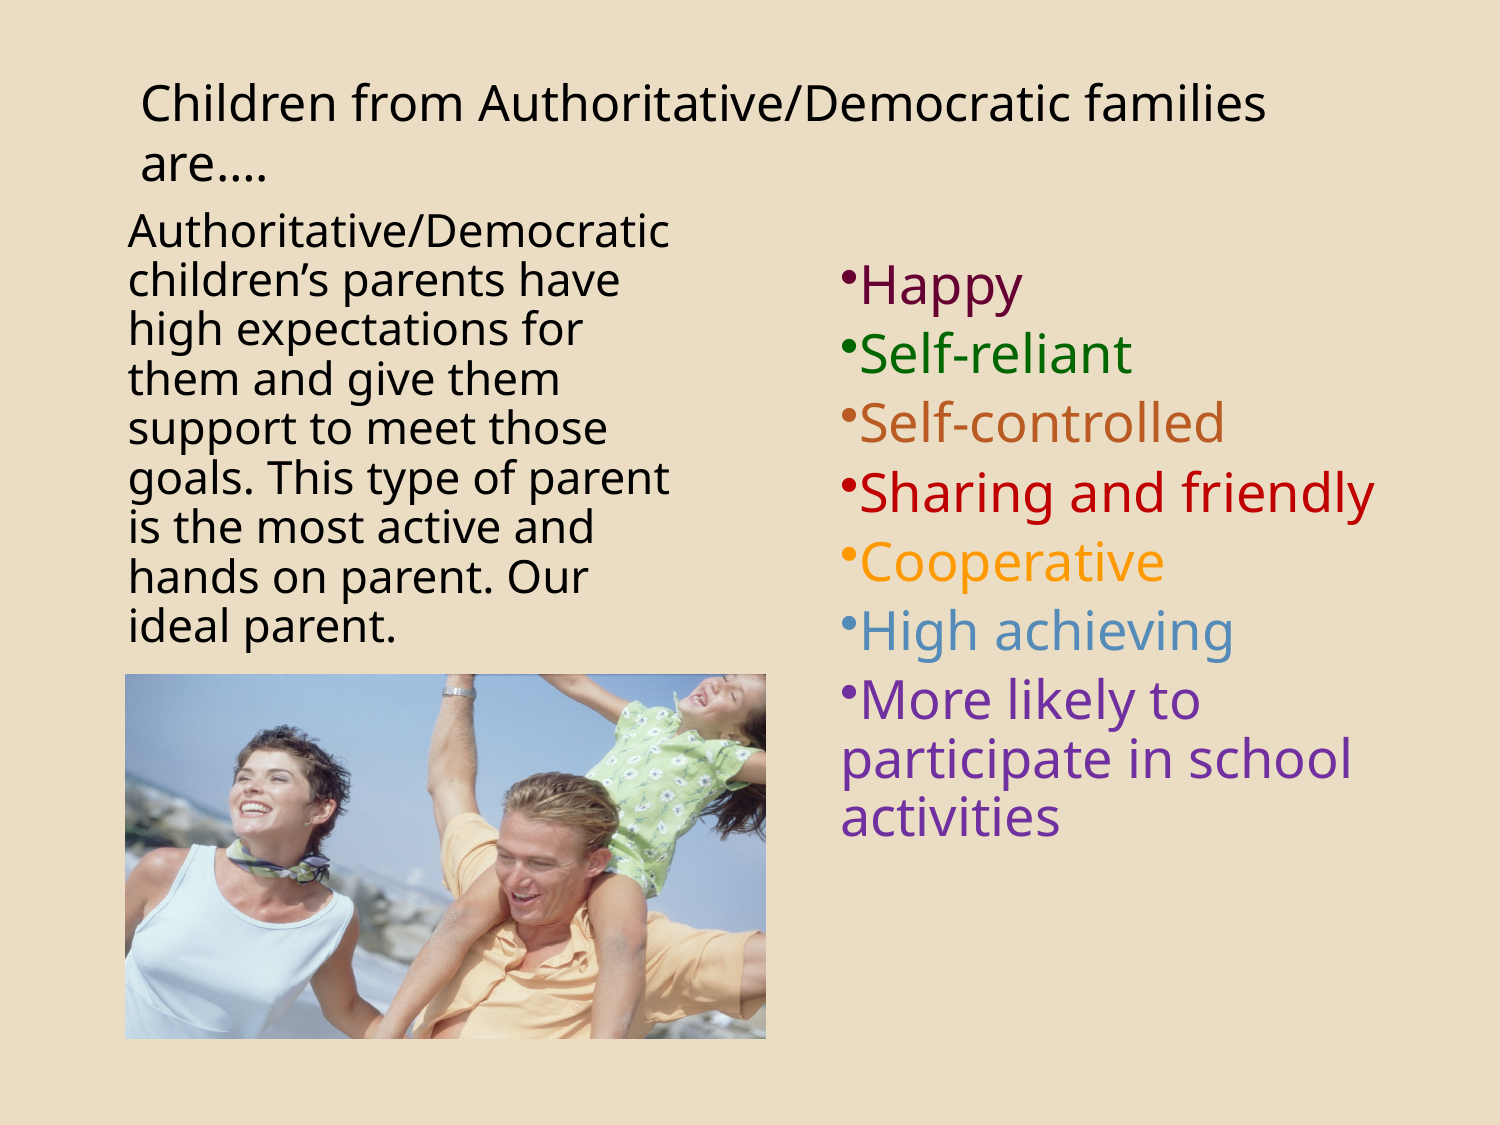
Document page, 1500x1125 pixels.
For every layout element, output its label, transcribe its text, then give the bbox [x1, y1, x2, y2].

list Authoritative/Democratic children’s parents have high expectations for them and give them support to meet those goals. This type of parent is the most active and hands on parent. Our ideal parent. [112, 199, 688, 938]
title Children from Authoritative/Democratic families are…. [124, 74, 1388, 188]
list Happy Self-reliant Self-controlled Sharing and friendly Cooperative High achieving More likely to participate in school activities [824, 249, 1426, 1013]
picture [124, 674, 766, 1040]
